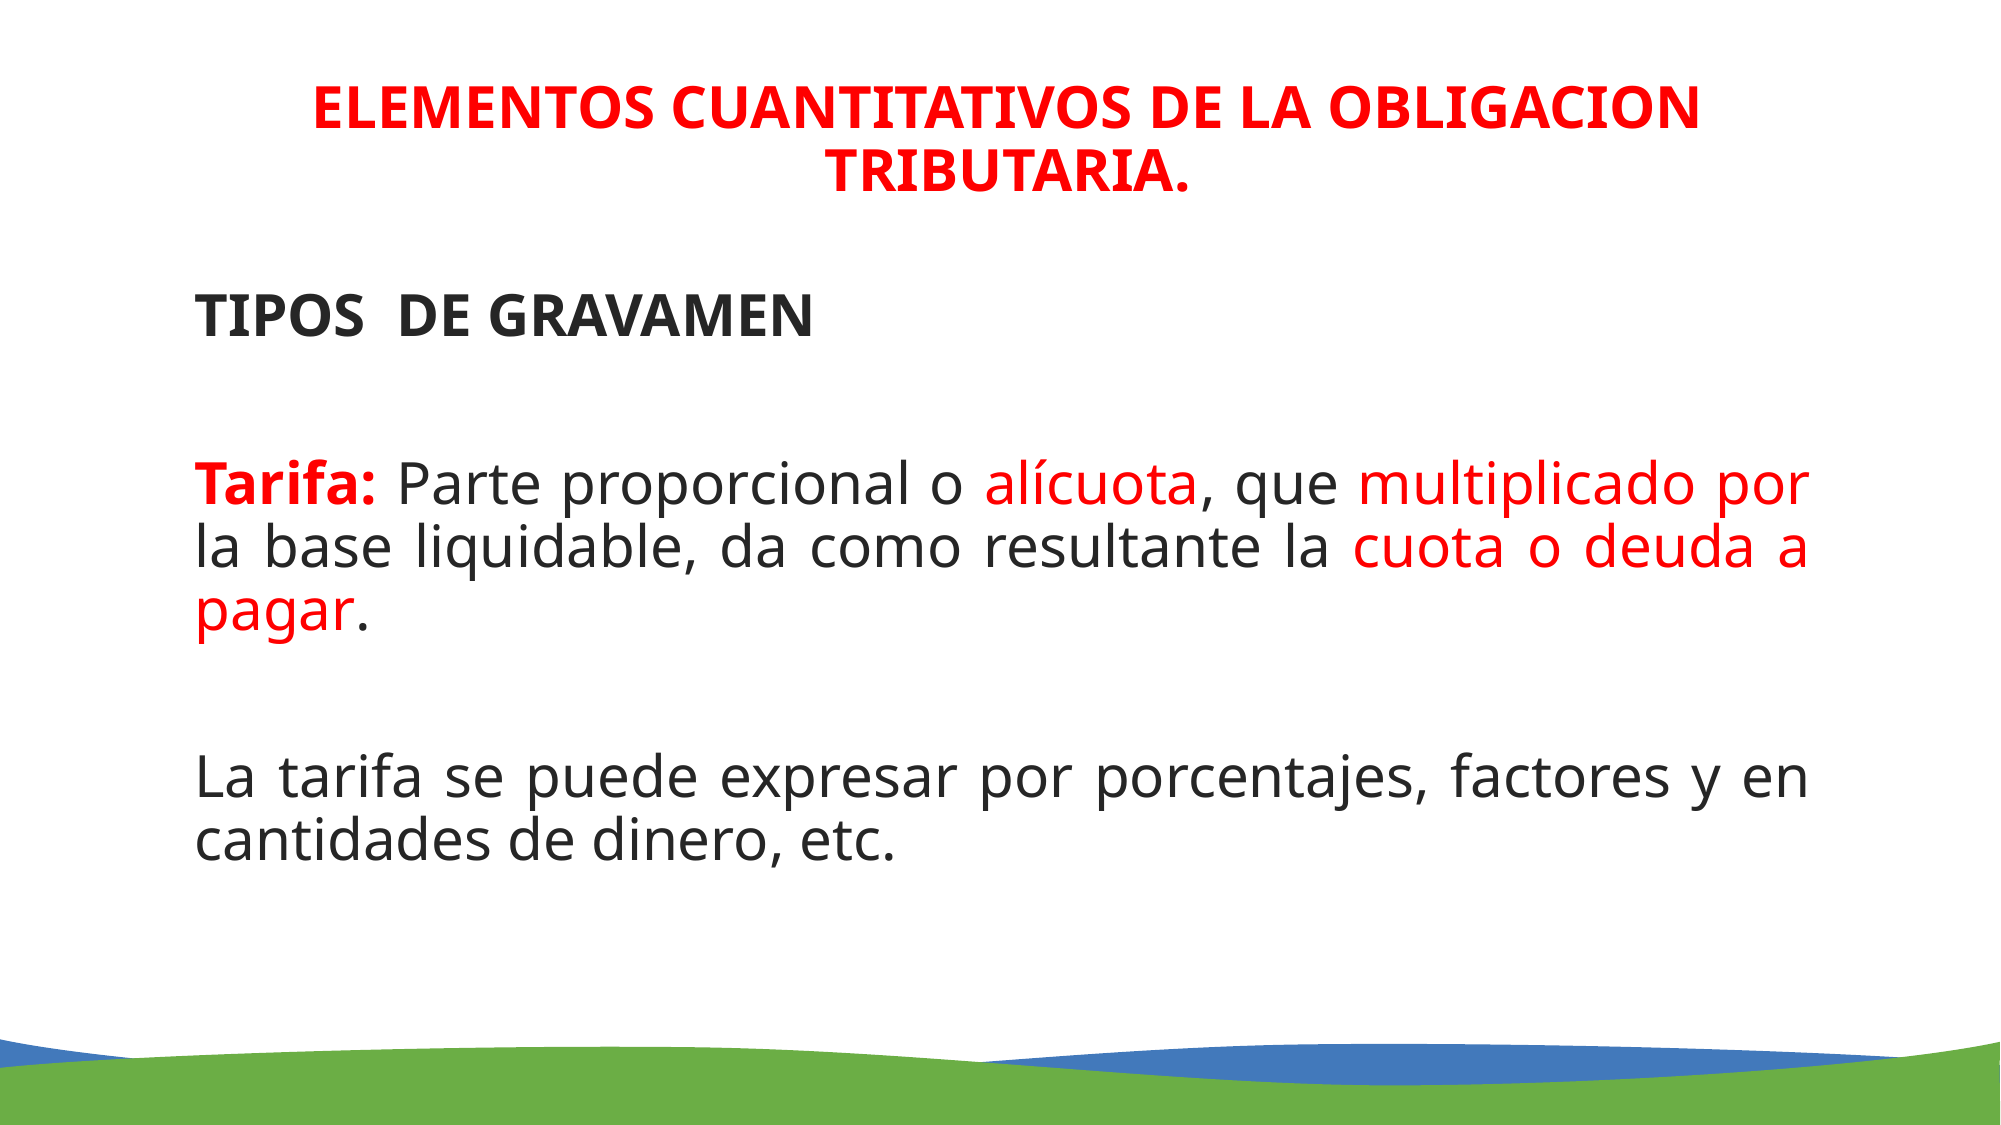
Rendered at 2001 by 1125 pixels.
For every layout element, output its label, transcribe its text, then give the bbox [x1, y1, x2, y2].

title ELEMENTOS CUANTITATIVOS DE LA OBLIGACION TRIBUTARIA. [221, 60, 1795, 229]
text_box TIPOS DE GRAVAMEN Tarifa: Parte proporcional o alícuota, que multiplicado por la base liquidable, da como resultante la cuota o deuda a pagar. La tarifa se puede expresar por porcentajes, factores y en cantidades de dinero, etc. [179, 278, 1826, 1012]
